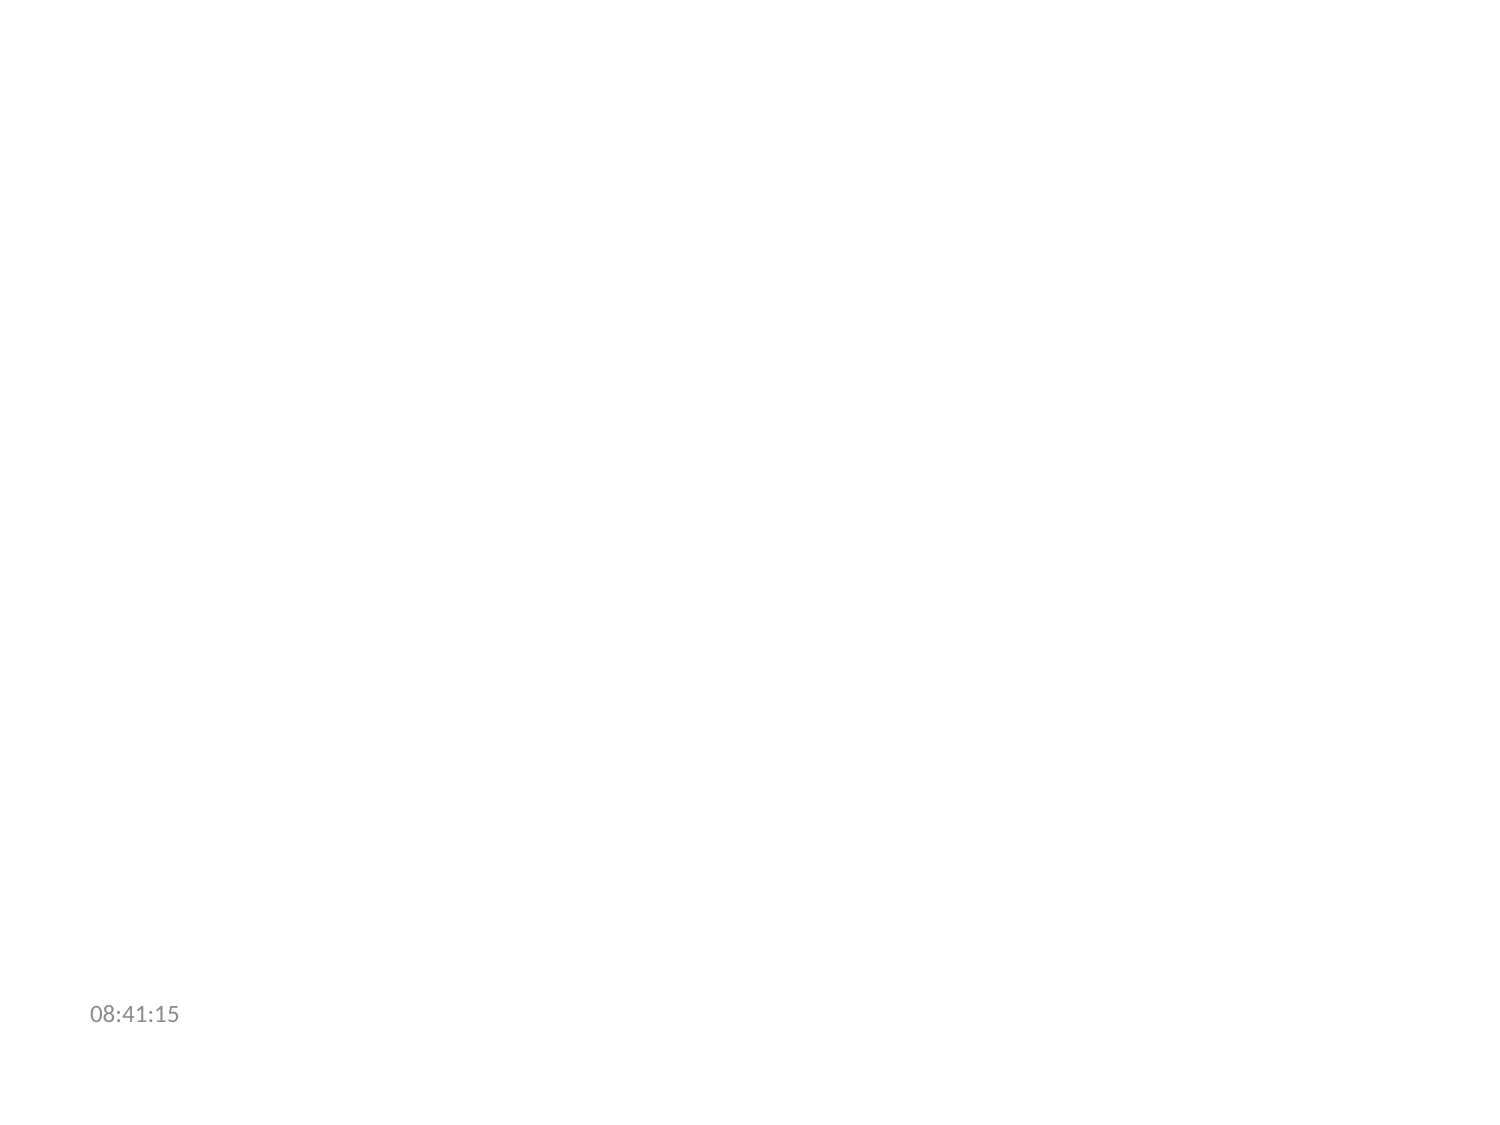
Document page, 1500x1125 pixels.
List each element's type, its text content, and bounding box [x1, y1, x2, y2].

text_box 15:35:09 [75, 982, 425, 1043]
